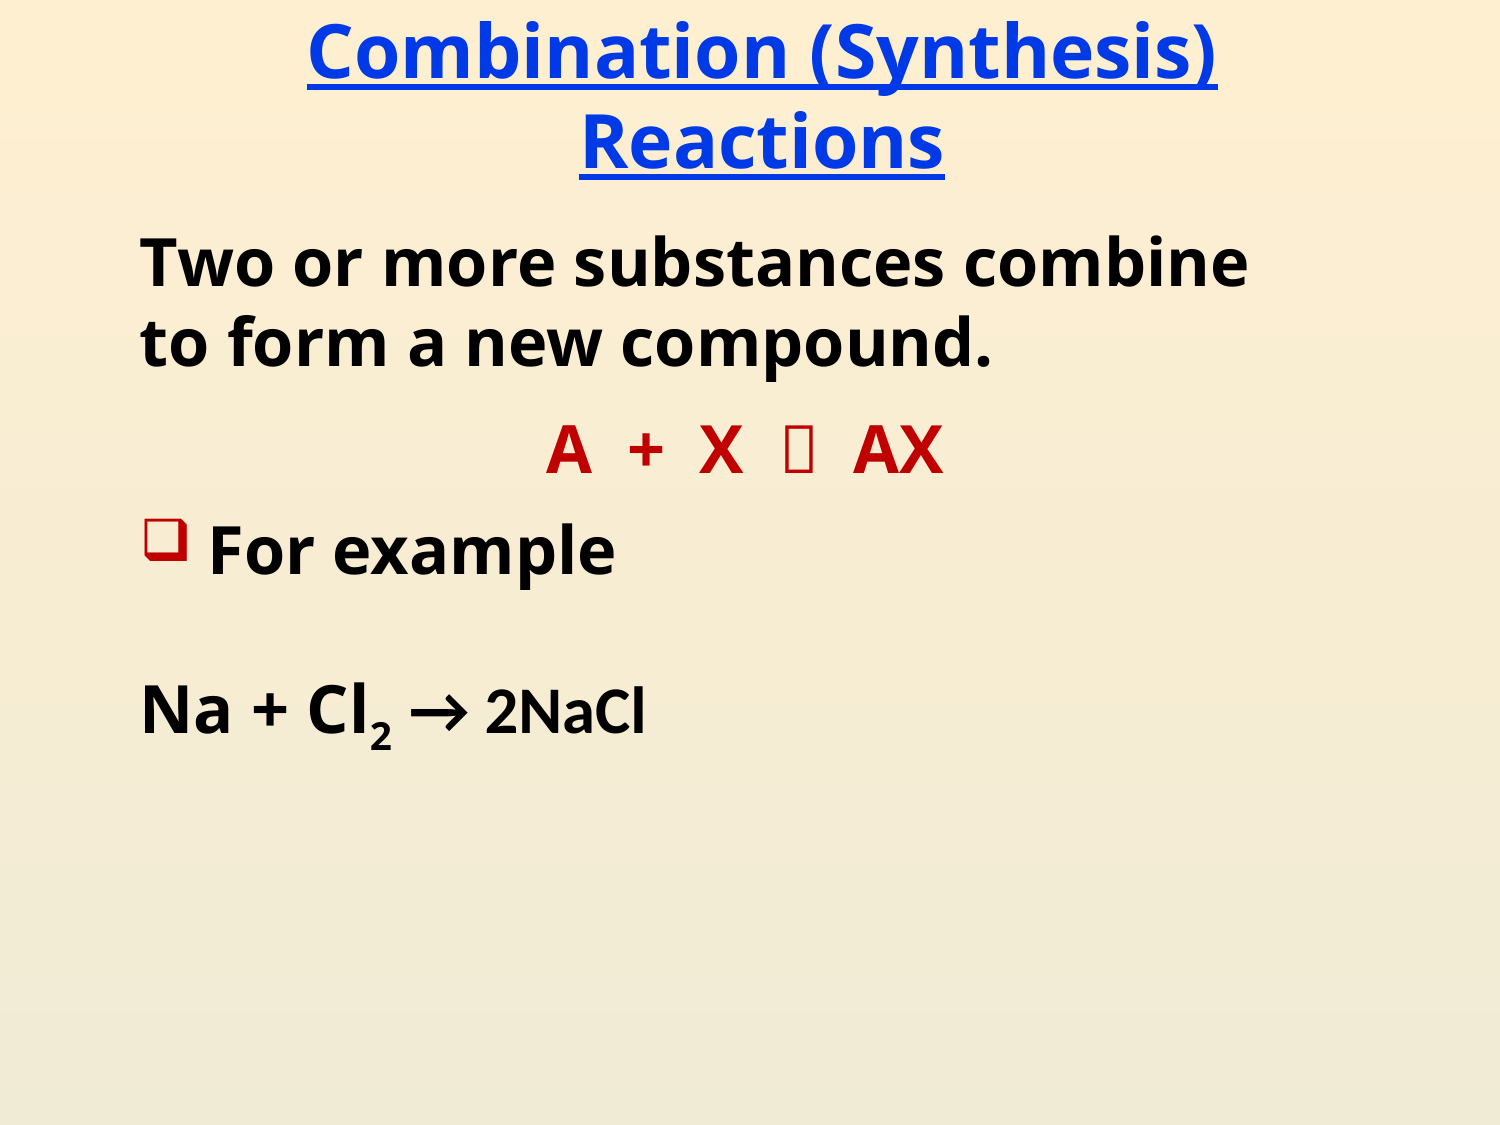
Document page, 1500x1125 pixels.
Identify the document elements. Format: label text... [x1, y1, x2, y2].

text_box A + X  AX [532, 399, 960, 495]
text_box For example Na + Cl2 → 2NaCl [125, 500, 1450, 766]
title Combination (Synthesis) Reactions [99, 0, 1426, 188]
text_box Two or more substances combine to form a new compound. [125, 212, 1350, 388]
